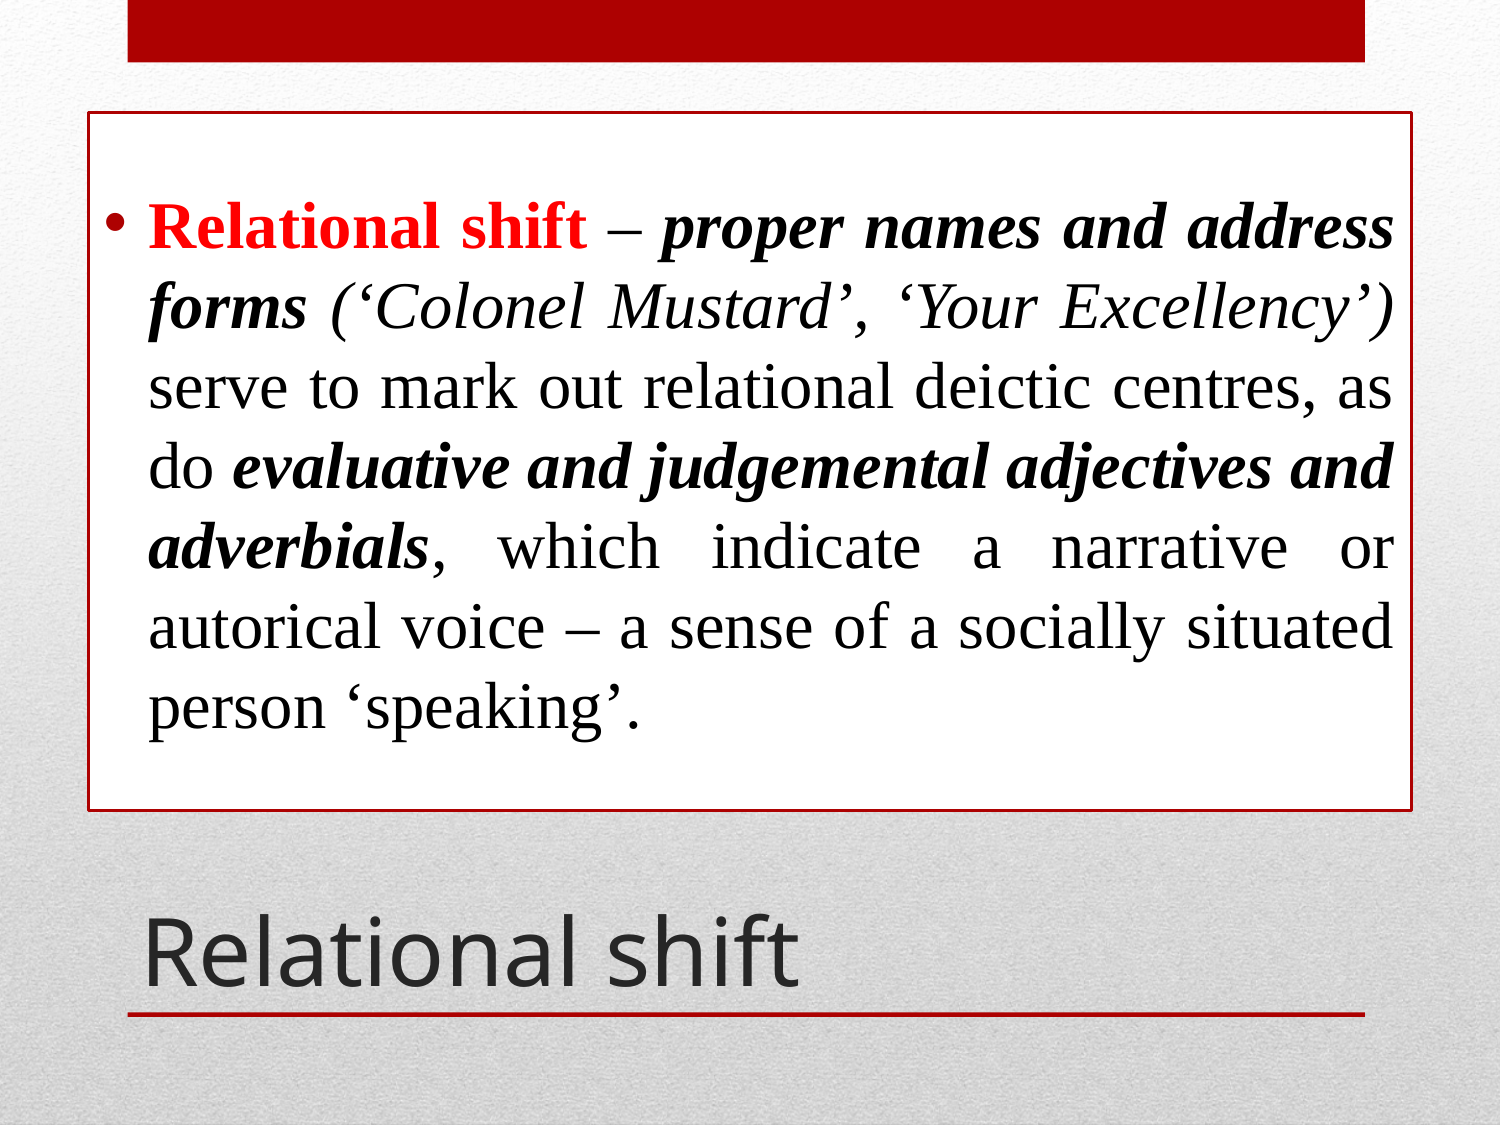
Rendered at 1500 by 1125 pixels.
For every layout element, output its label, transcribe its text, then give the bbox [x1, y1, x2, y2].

list Relational shift – proper names and address forms (‘Colonel Mustard’, ‘Your Excellency’) serve to mark out relational deictic centres, as do evaluative and judgemental adjectives and adverbials, which indicate a narrative or autorical voice – a sense of a socially situated person ‘speaking’. [87, 111, 1413, 812]
title Relational shift [125, 881, 904, 1013]
